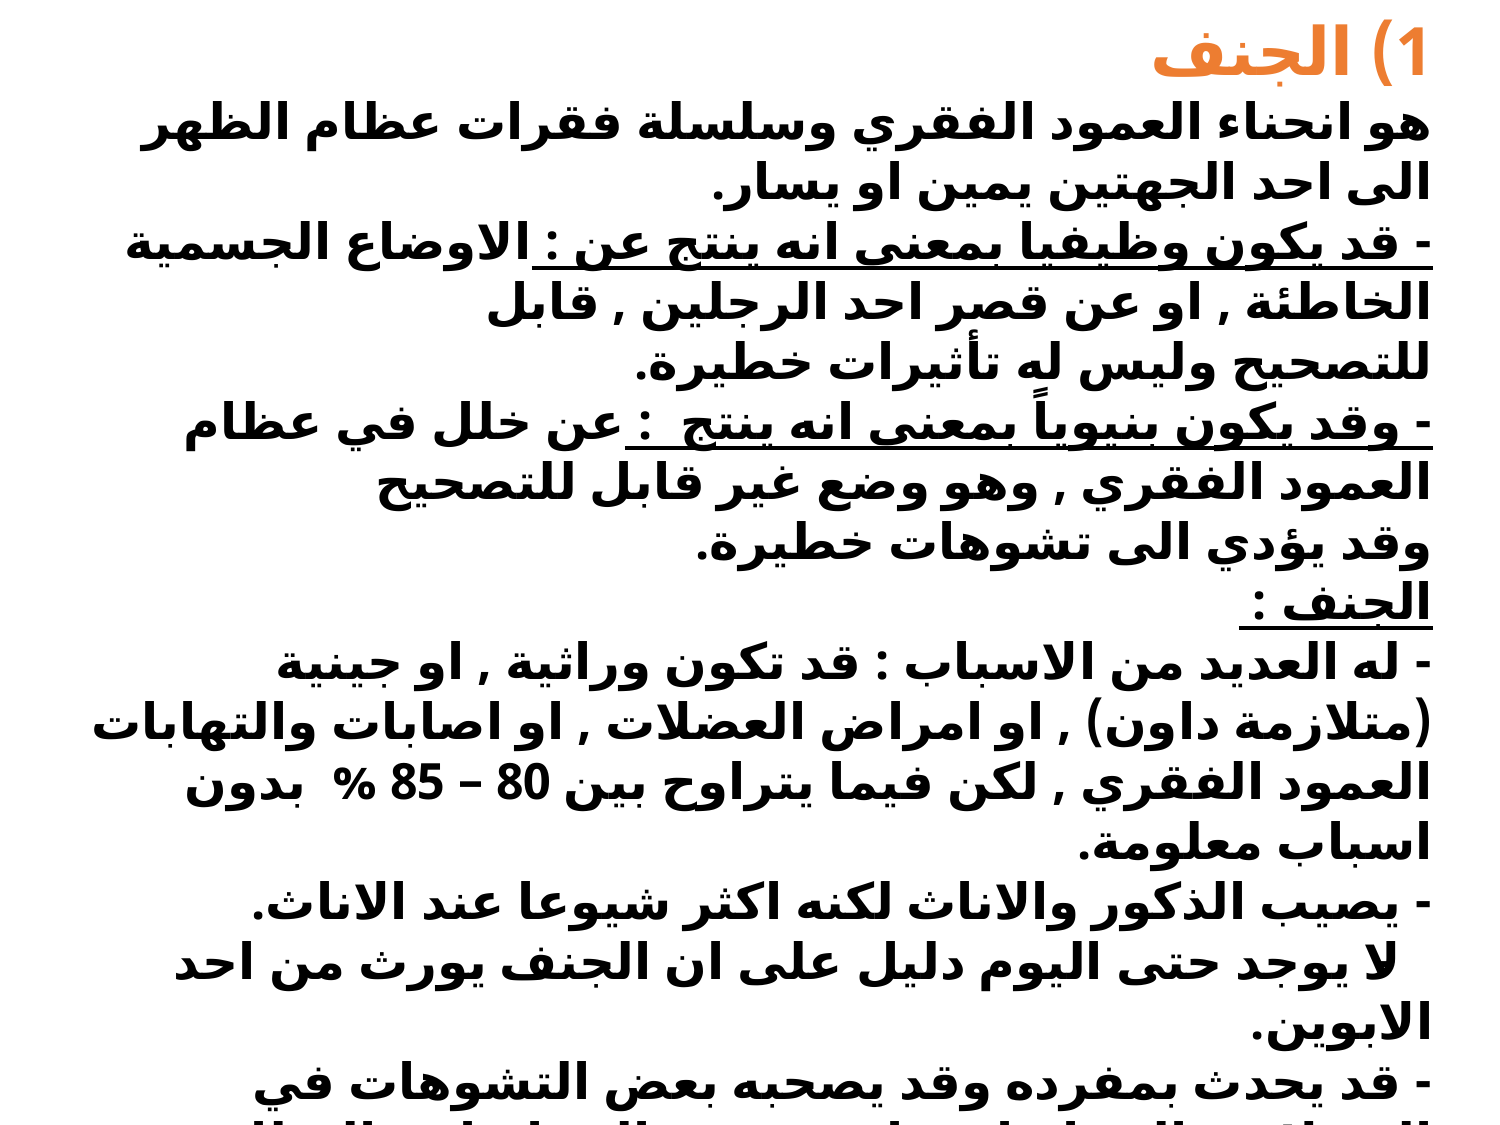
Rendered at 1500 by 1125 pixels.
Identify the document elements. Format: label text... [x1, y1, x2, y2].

text_box 1) الجنف هو انحناء العمود الفقري وسلسلة فقرات عظام الظهر الى احد الجهتين يمين او يسار. - قد يكون وظيفيا بمعنى انه ينتج عن : الاوضاع الجسمية الخاطئة , او عن قصر احد الرجلين , قابل للتصحيح وليس له تأثيرات خطيرة. - وقد يكون بنيوياً بمعنى انه ينتج : عن خلل في عظام العمود الفقري , وهو وضع غير قابل للتصحيح وقد يؤدي الى تشوهات خطيرة. الجنف : - له العديد من الاسباب : قد تكون وراثية , او جينية (متلازمة داون) , او امراض العضلات , او اصابات والتهابات العمود الفقري , لكن فيما يتراوح بين 80 – 85 % بدون اسباب معلومة. - يصيب الذكور والاناث لكنه اكثر شيوعا عند الاناث. - لا يوجد حتى اليوم دليل على ان الجنف يورث من احد الابوين. - قد يحدث بمفرده وقد يصحبه بعض التشوهات في العضلات والمفاصل مثل : تقوس المفاصل و الشلل الدماغي , والصلب المشقوق. [53, 1, 1448, 1125]
